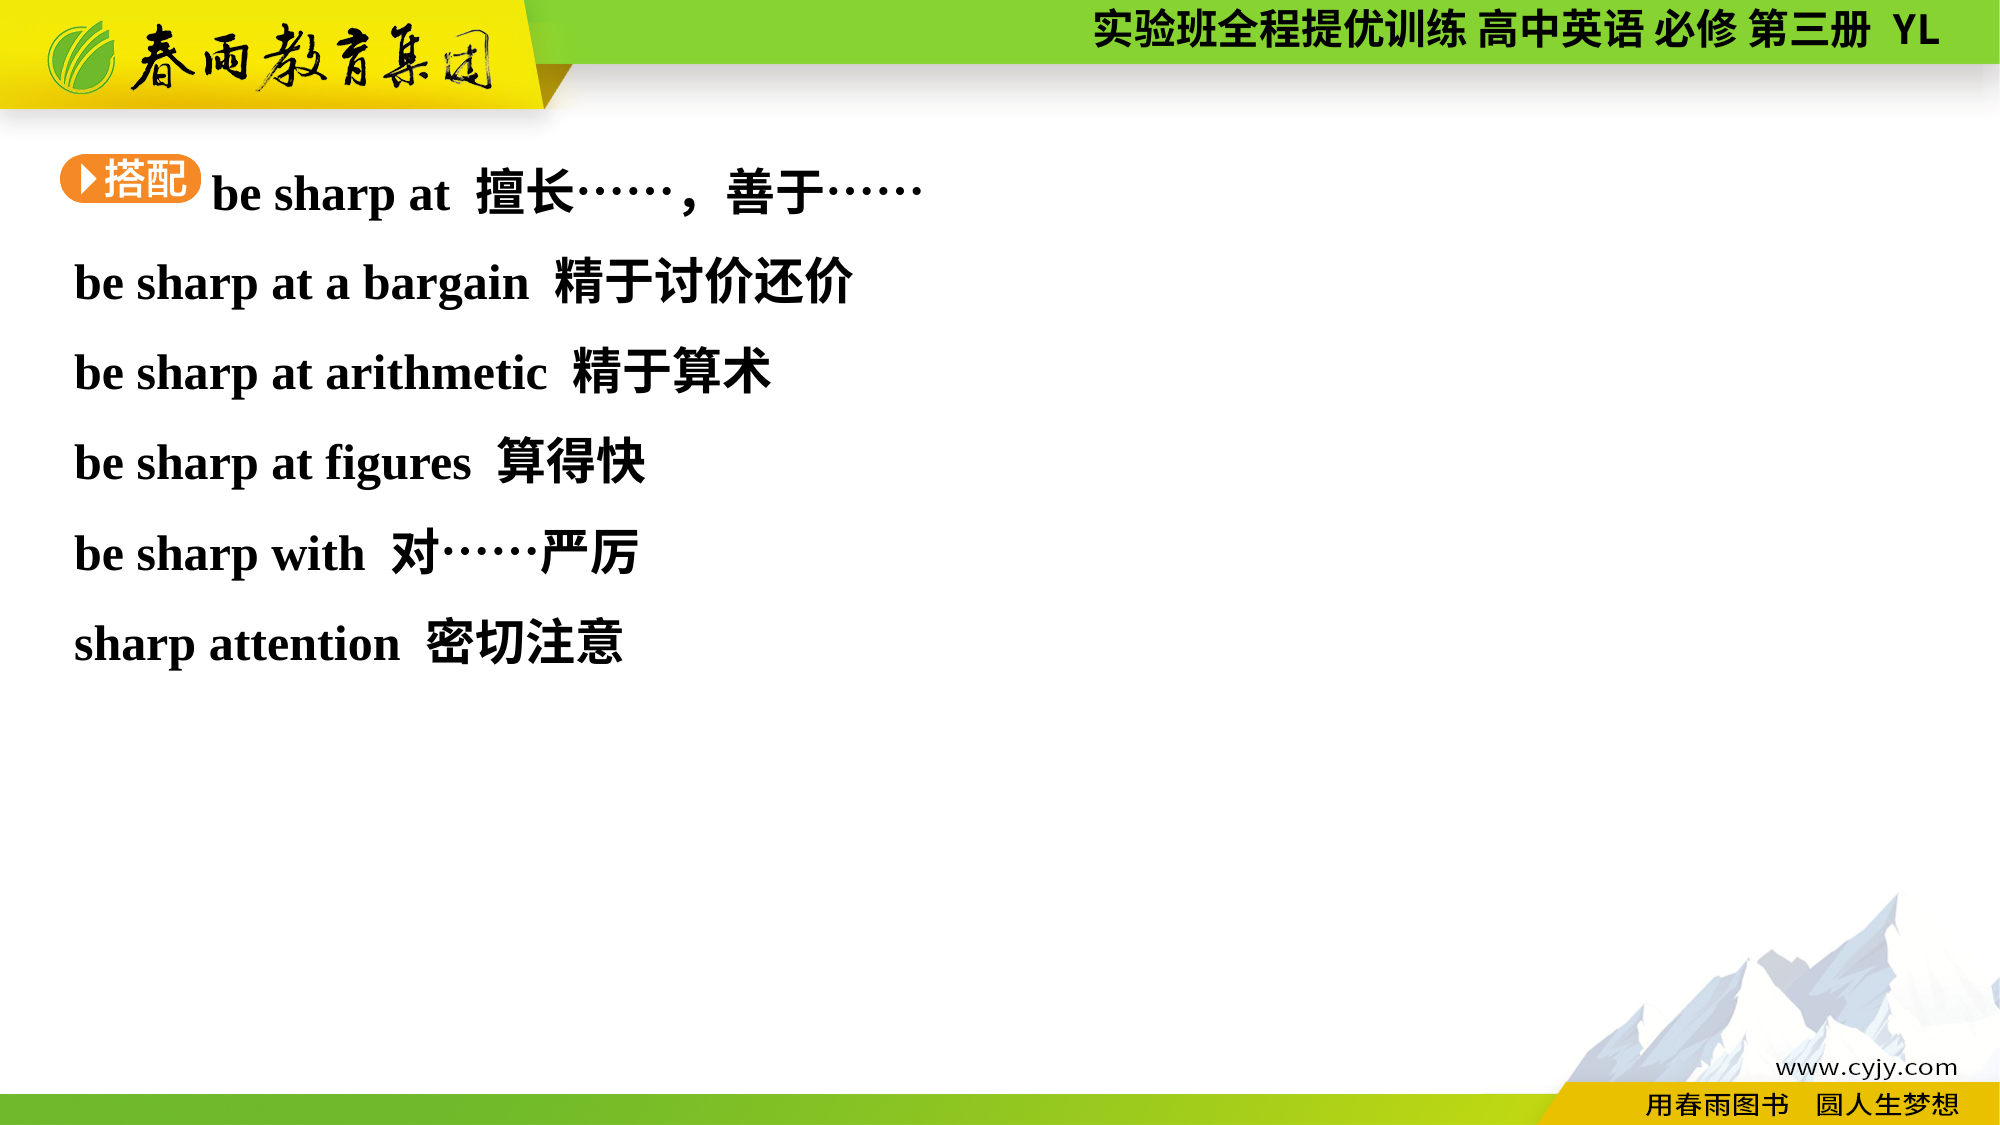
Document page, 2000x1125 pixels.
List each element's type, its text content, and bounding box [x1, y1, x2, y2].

list be sharp at 擅长……，善于…… be sharp at a bargain 精于讨价还价 be sharp at arithmetic 精于算术 be sharp at figures 算得快 be sharp with 对……严厉 sharp attention 密切注意 [59, 122, 1944, 672]
picture [0, 0, 2000, 1125]
